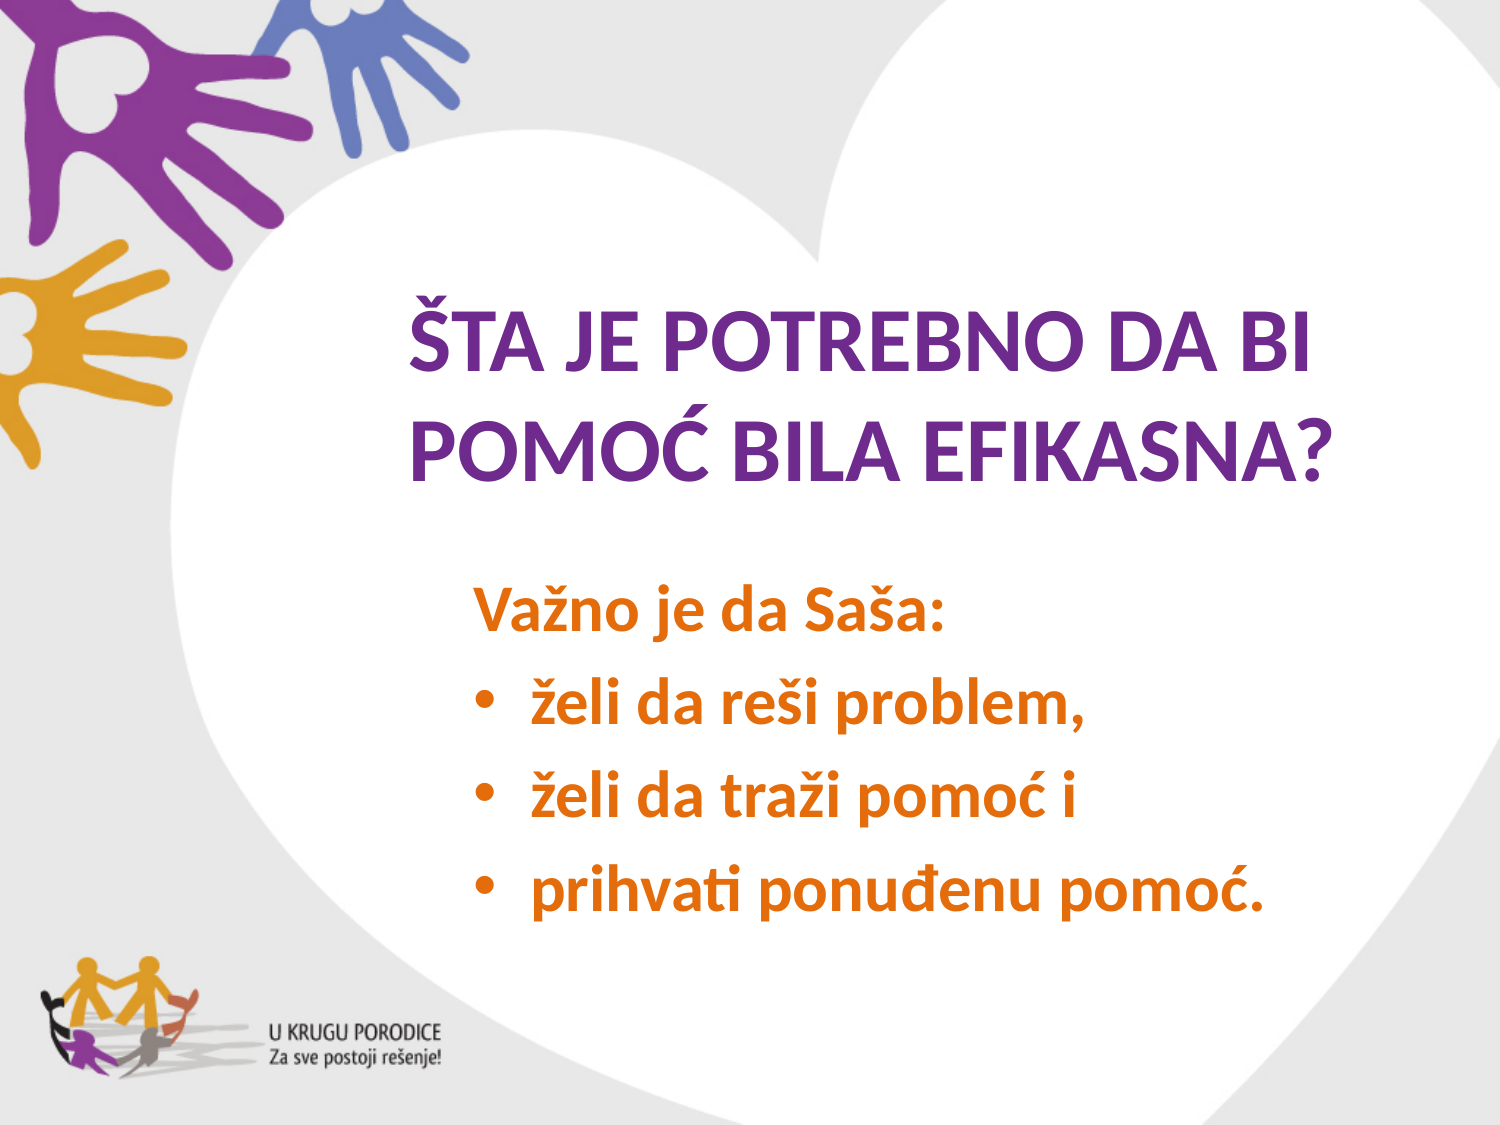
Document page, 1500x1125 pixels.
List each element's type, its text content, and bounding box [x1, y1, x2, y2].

picture [0, 0, 1500, 1125]
title [512, 210, 1426, 399]
list Važno je da Saša: želi da reši problem, želi da traži pomoć i prihvati ponuđenu pomoć. [458, 556, 1316, 980]
text_box ŠTA JE POTREBNO DA BI POMOĆ BILA EFIKASNA? [394, 272, 1398, 507]
